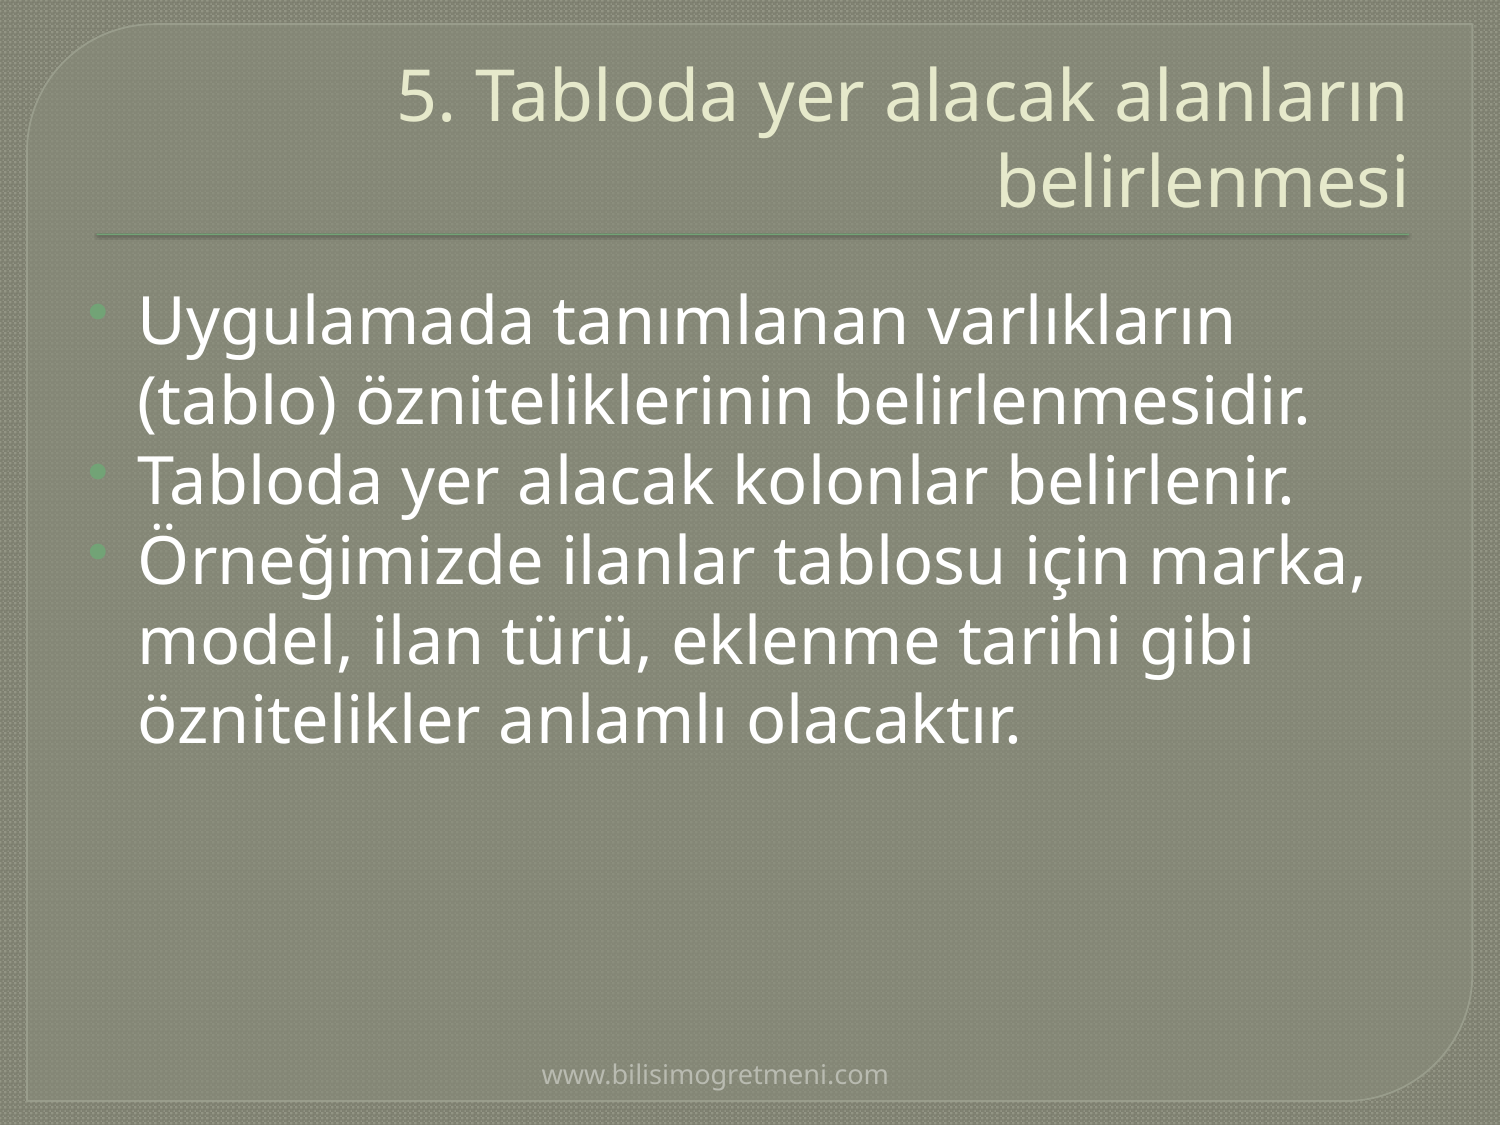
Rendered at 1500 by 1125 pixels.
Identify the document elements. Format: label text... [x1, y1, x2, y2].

list Uygulamada tanımlanan varlıkların (tablo) özniteliklerinin belirlenmesidir. Tabloda yer alacak kolonlar belirlenir. Örneğimizde ilanlar tablosu için marka, model, ilan türü, eklenme tarihi gibi öznitelikler anlamlı olacaktır. [74, 269, 1426, 1013]
footer www.bilisimogretmeni.com [212, 1050, 904, 1096]
title 5. Tabloda yer alacak alanların belirlenmesi [75, 41, 1425, 230]
